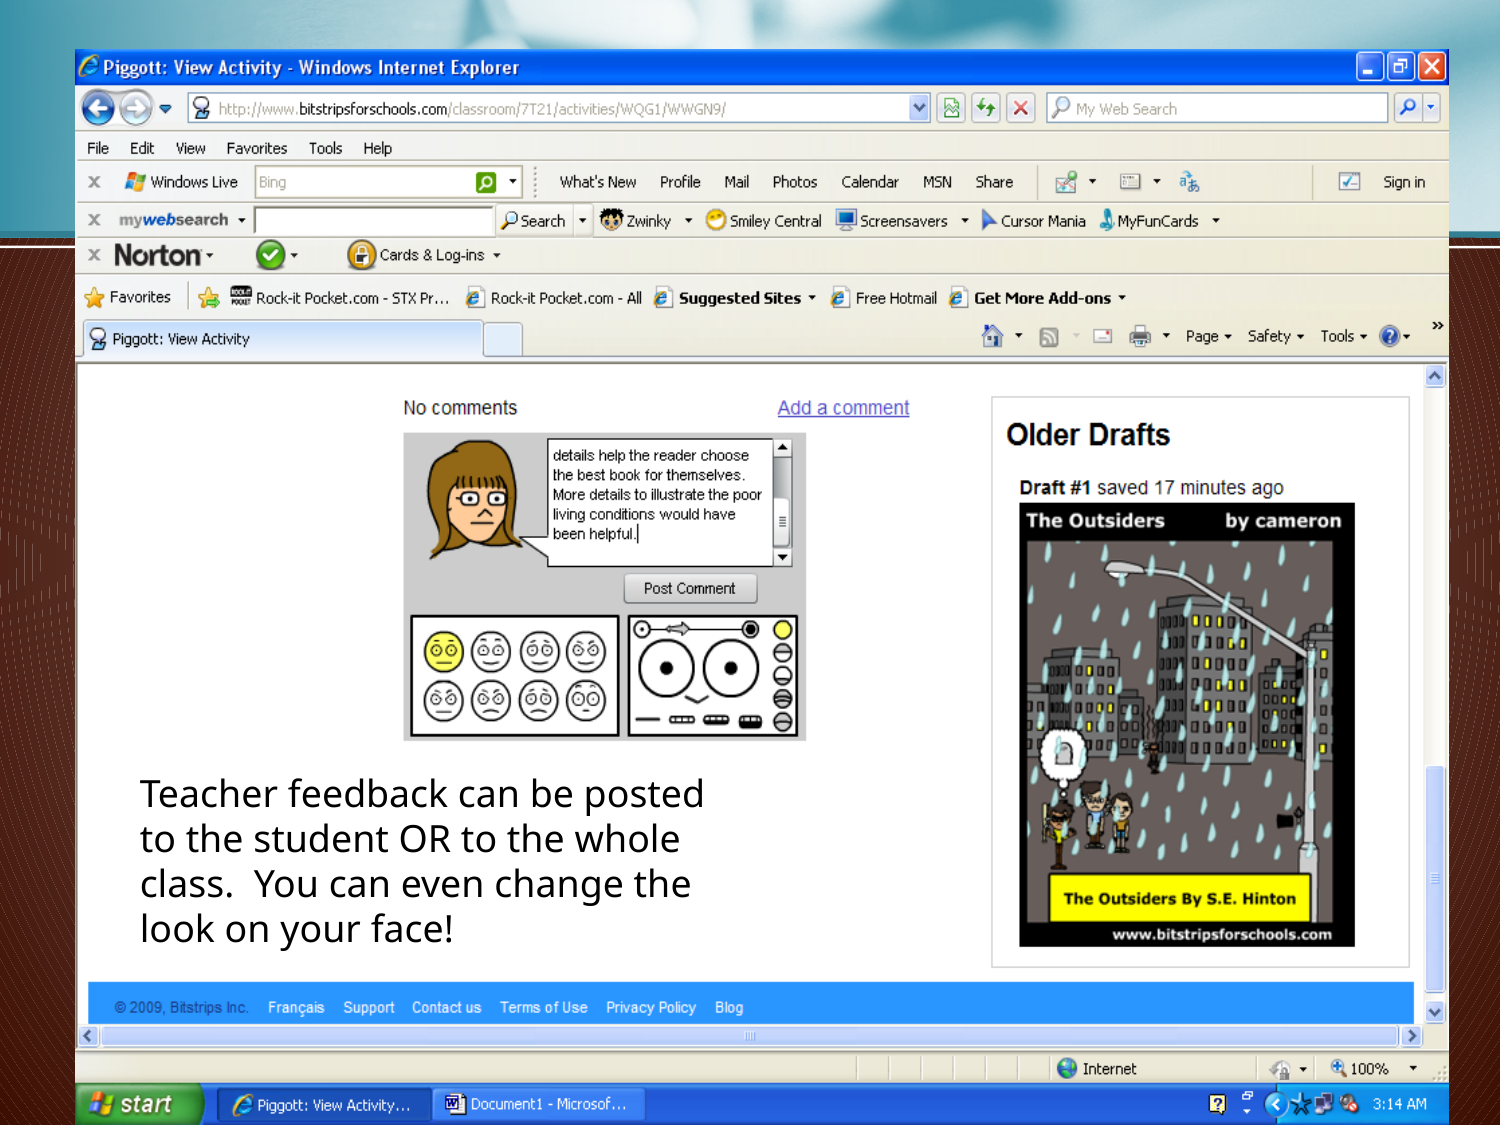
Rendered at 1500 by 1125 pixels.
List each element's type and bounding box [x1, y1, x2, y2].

picture [74, 49, 1449, 1125]
